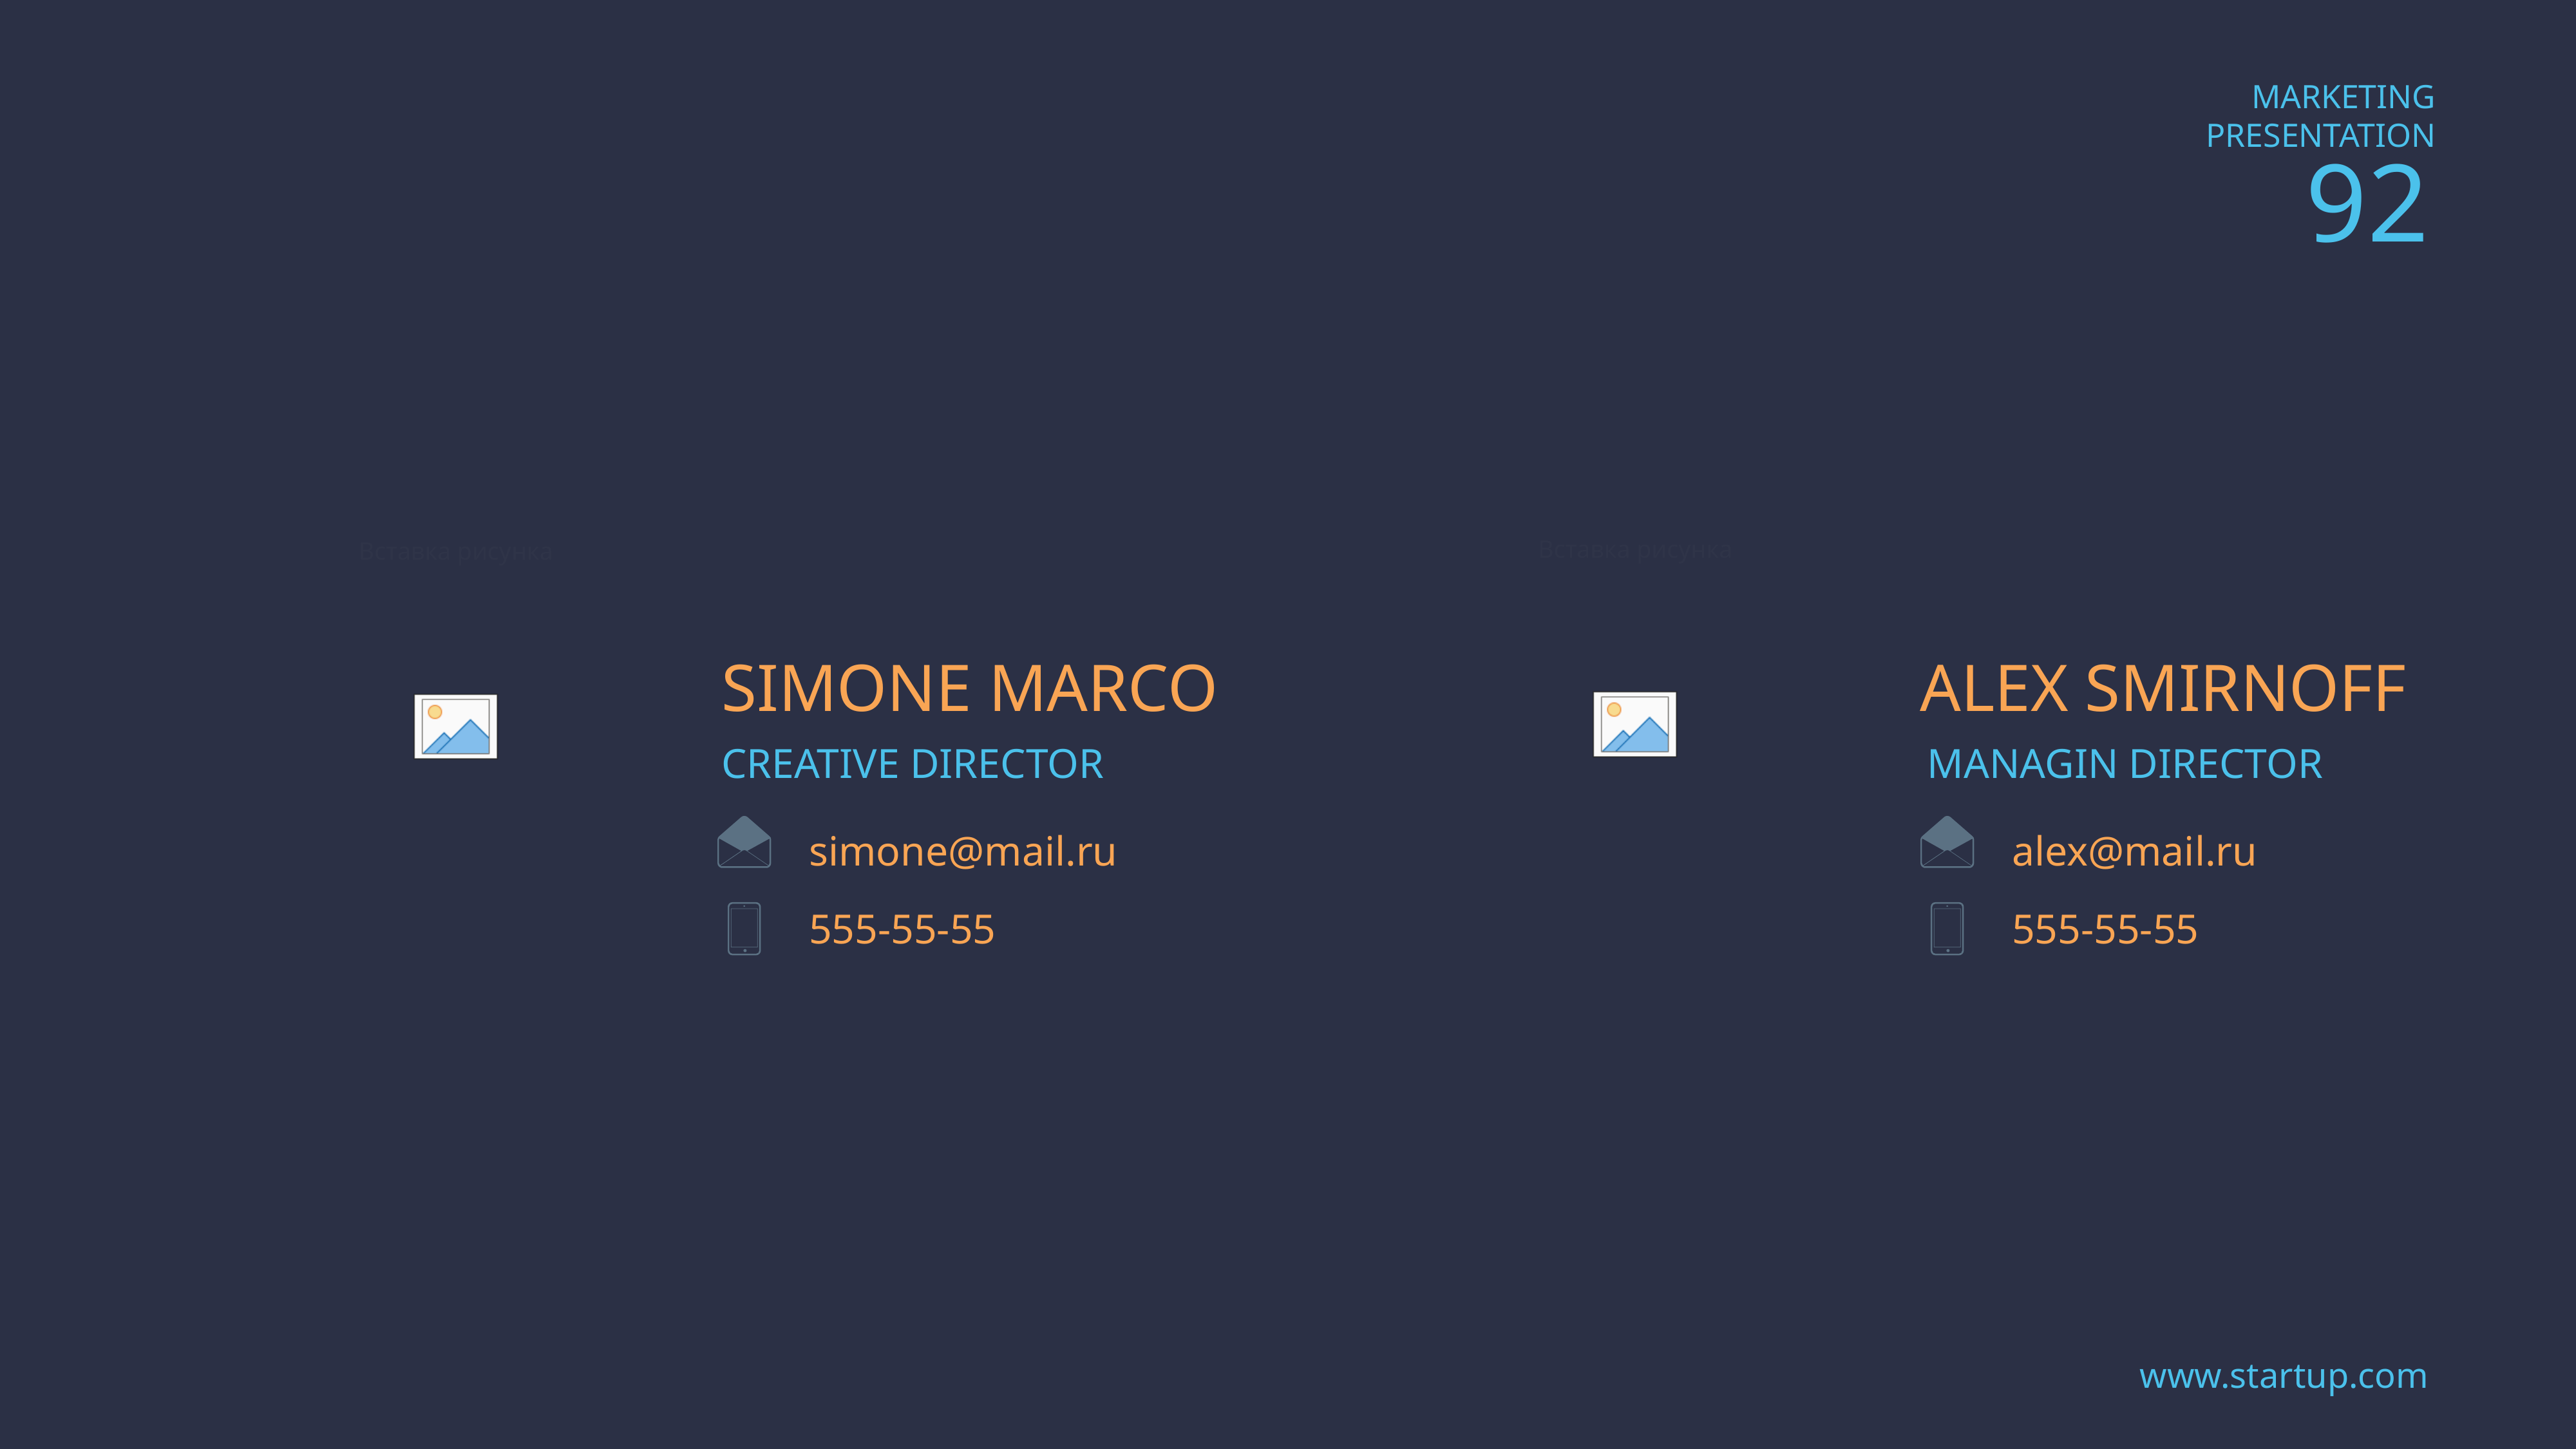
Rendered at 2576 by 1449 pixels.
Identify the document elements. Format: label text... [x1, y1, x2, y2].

text_box MANAGIN DIRECTOR [1927, 728, 2452, 786]
text_box 555-55-55 [809, 894, 1124, 952]
text_box alex@mail.ru [2012, 815, 2327, 874]
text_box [1930, 902, 1964, 956]
picture [260, 531, 652, 923]
picture [1439, 529, 1832, 920]
text_box CREATIVE DIRECTOR [721, 728, 1246, 787]
text_box SIMONE MARCO [721, 647, 1381, 724]
text_box [1920, 815, 1975, 868]
text_box [717, 815, 772, 868]
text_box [727, 902, 761, 956]
text_box simone@mail.ru [809, 815, 1124, 874]
text_box ALEX SMIRNOFF [1920, 647, 2429, 724]
text_box 555-55-55 [2012, 894, 2327, 952]
